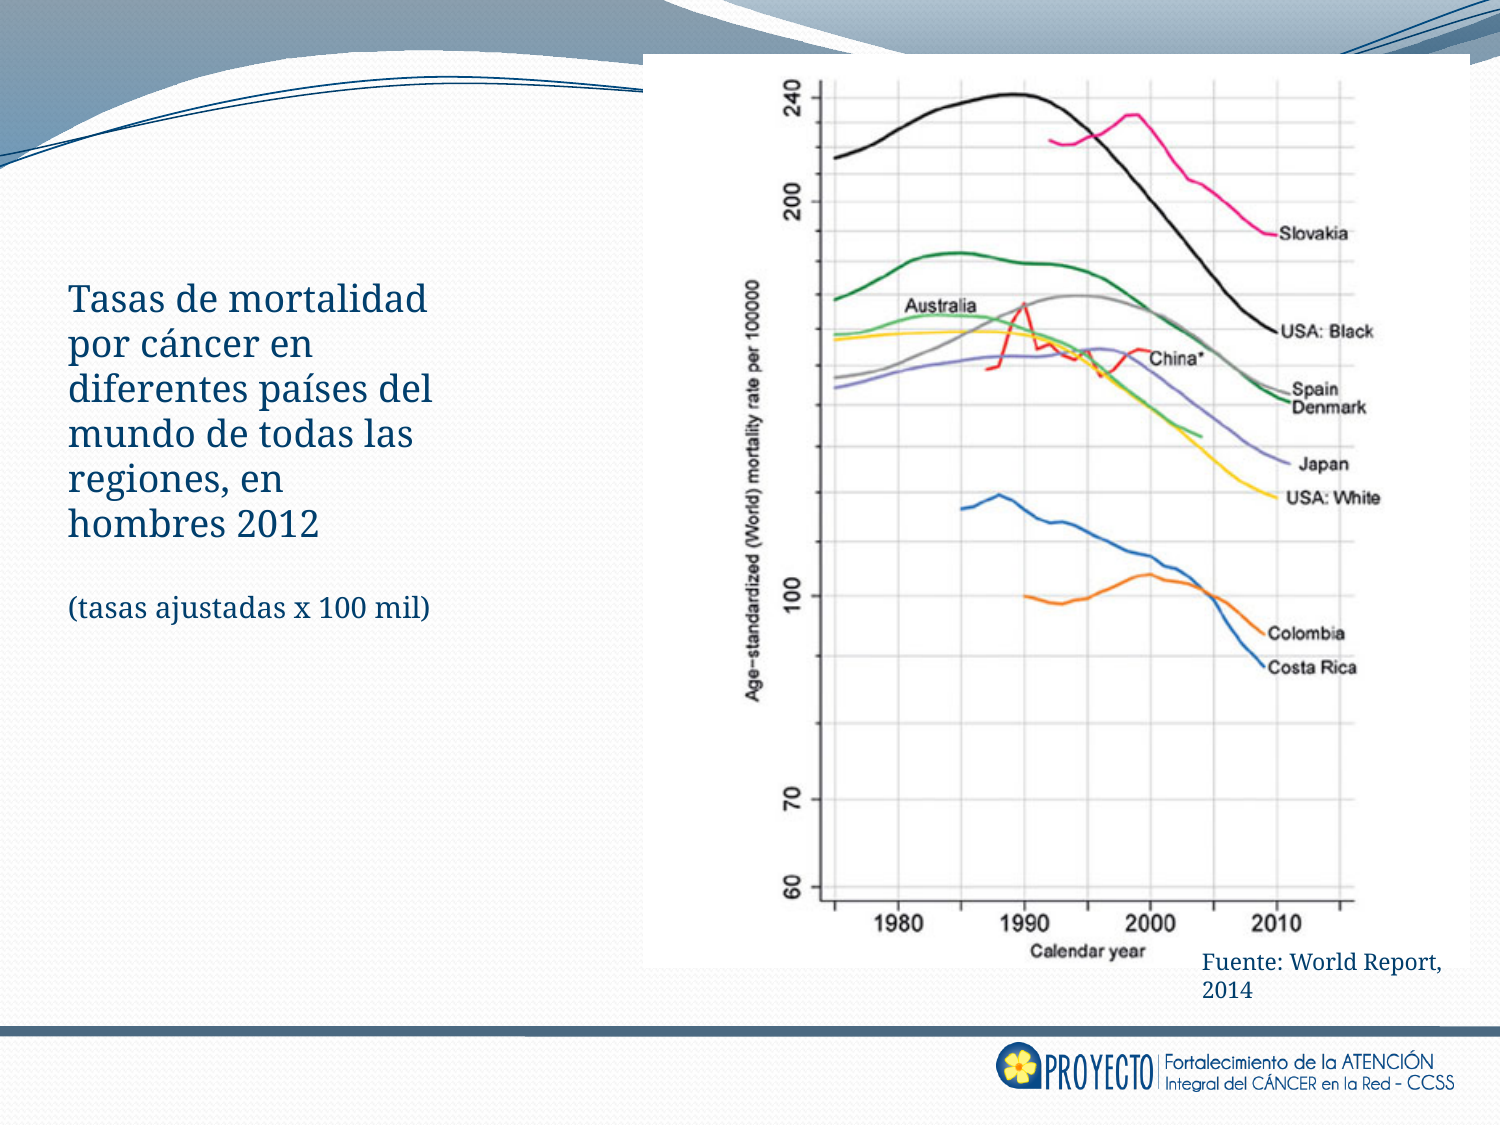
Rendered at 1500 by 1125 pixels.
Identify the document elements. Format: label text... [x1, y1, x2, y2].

text_box Tasas de mortalidad por cáncer en diferentes países del mundo de todas las regiones, en hombres 2012 (tasas ajustadas x 100 mil) [53, 267, 467, 632]
text_box Fuente: World Report, 2014 [1187, 976, 1471, 1011]
picture [643, 54, 1470, 968]
picture [996, 1042, 1454, 1092]
text_box Fuente: Institute for Health Metrics and Evaluation http://ihmeuw.org/2576 [1187, 971, 1471, 978]
